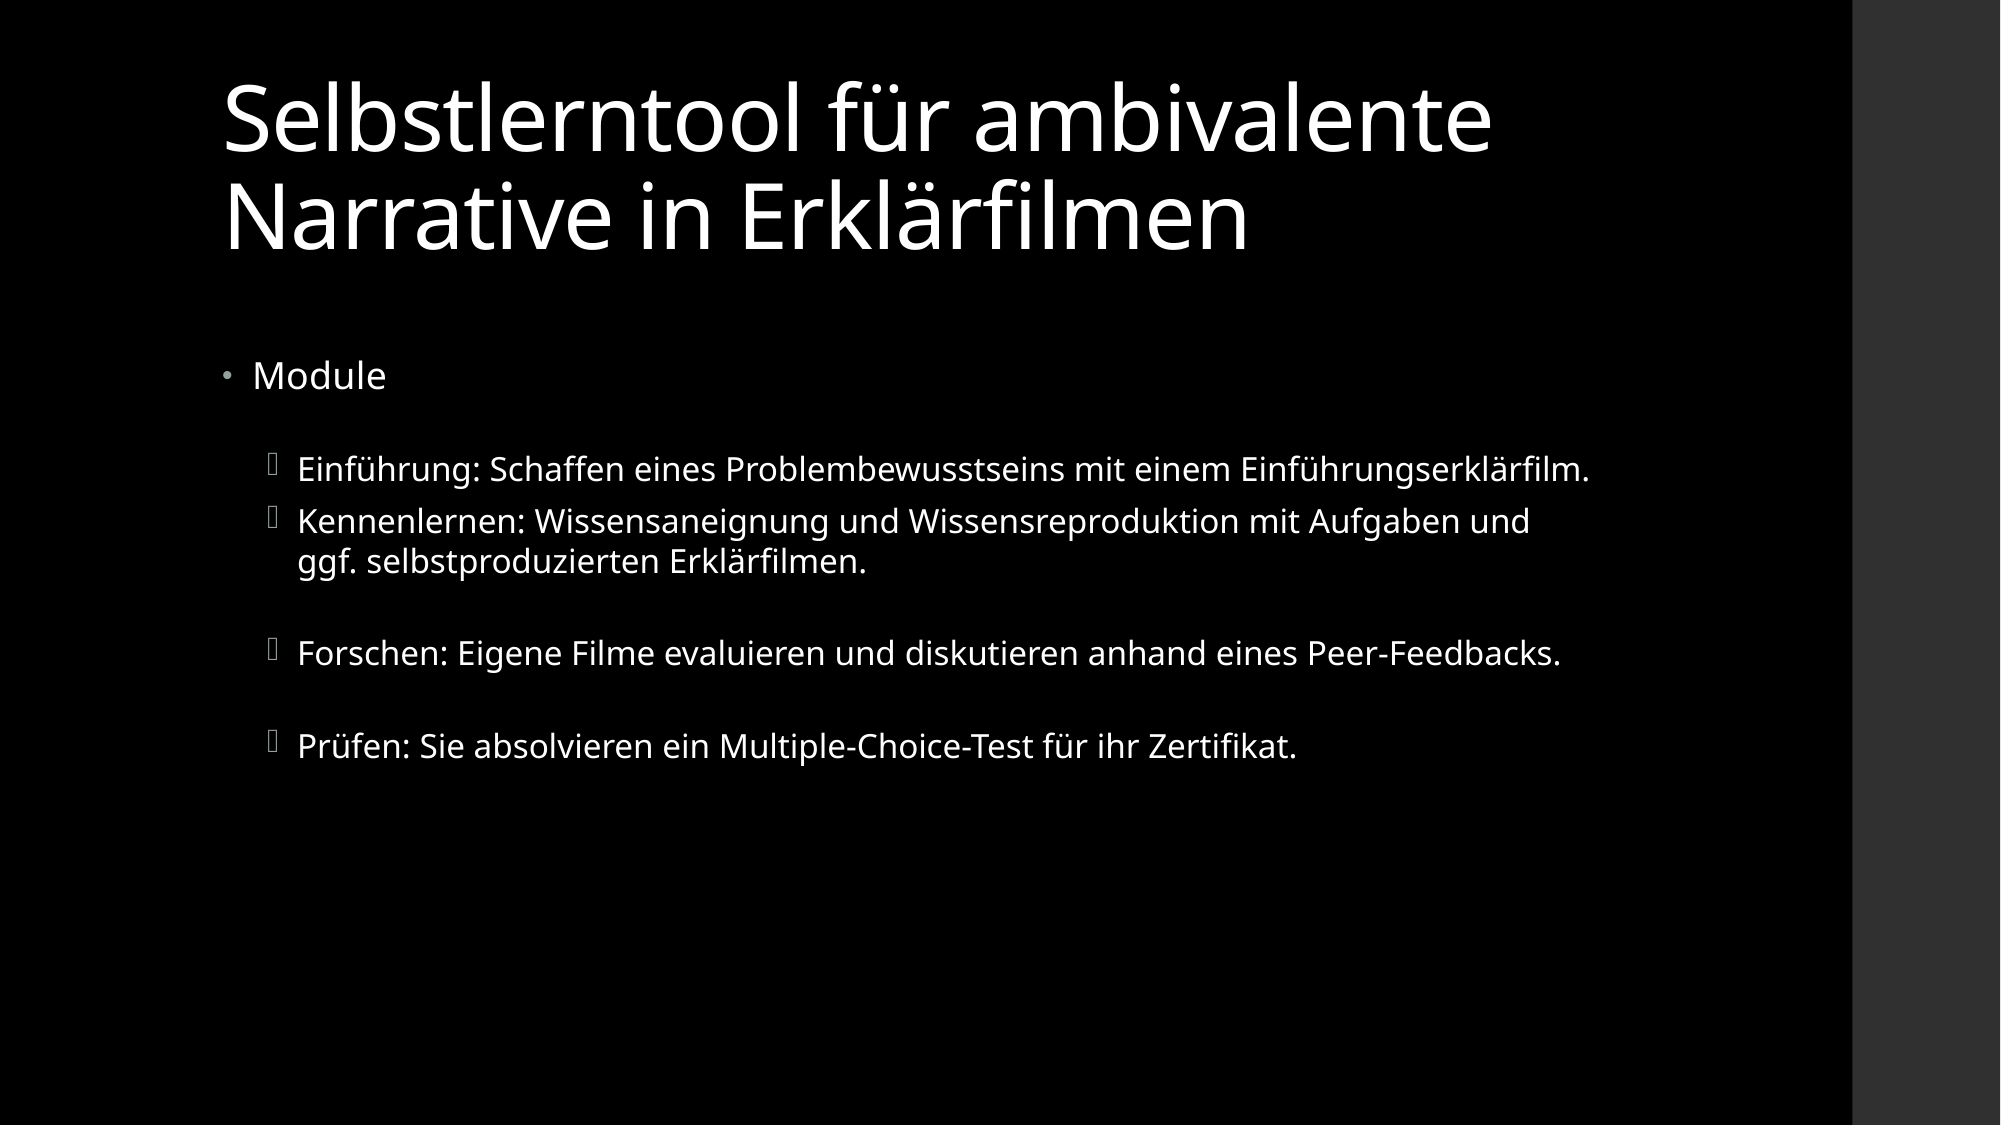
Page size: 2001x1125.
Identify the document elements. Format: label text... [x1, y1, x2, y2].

title Selbstlerntool für ambivalente Narrative in Erklärfilmen [206, 60, 1797, 278]
list Module Einführung: Schaffen eines Problembewusstseins mit einem Einführungserklärfilm. Kennenlernen: Wissensaneignung und Wissensreproduktion mit Aufgaben und ggf. selbstproduzierten Erklärfilmen. Forschen: Eigene Filme evaluieren und diskutieren anhand eines Peer-Feedbacks. Prüfen: Sie absolvieren ein Multiple-Choice-Test für ihr Zertifikat. [206, 299, 1617, 1014]
